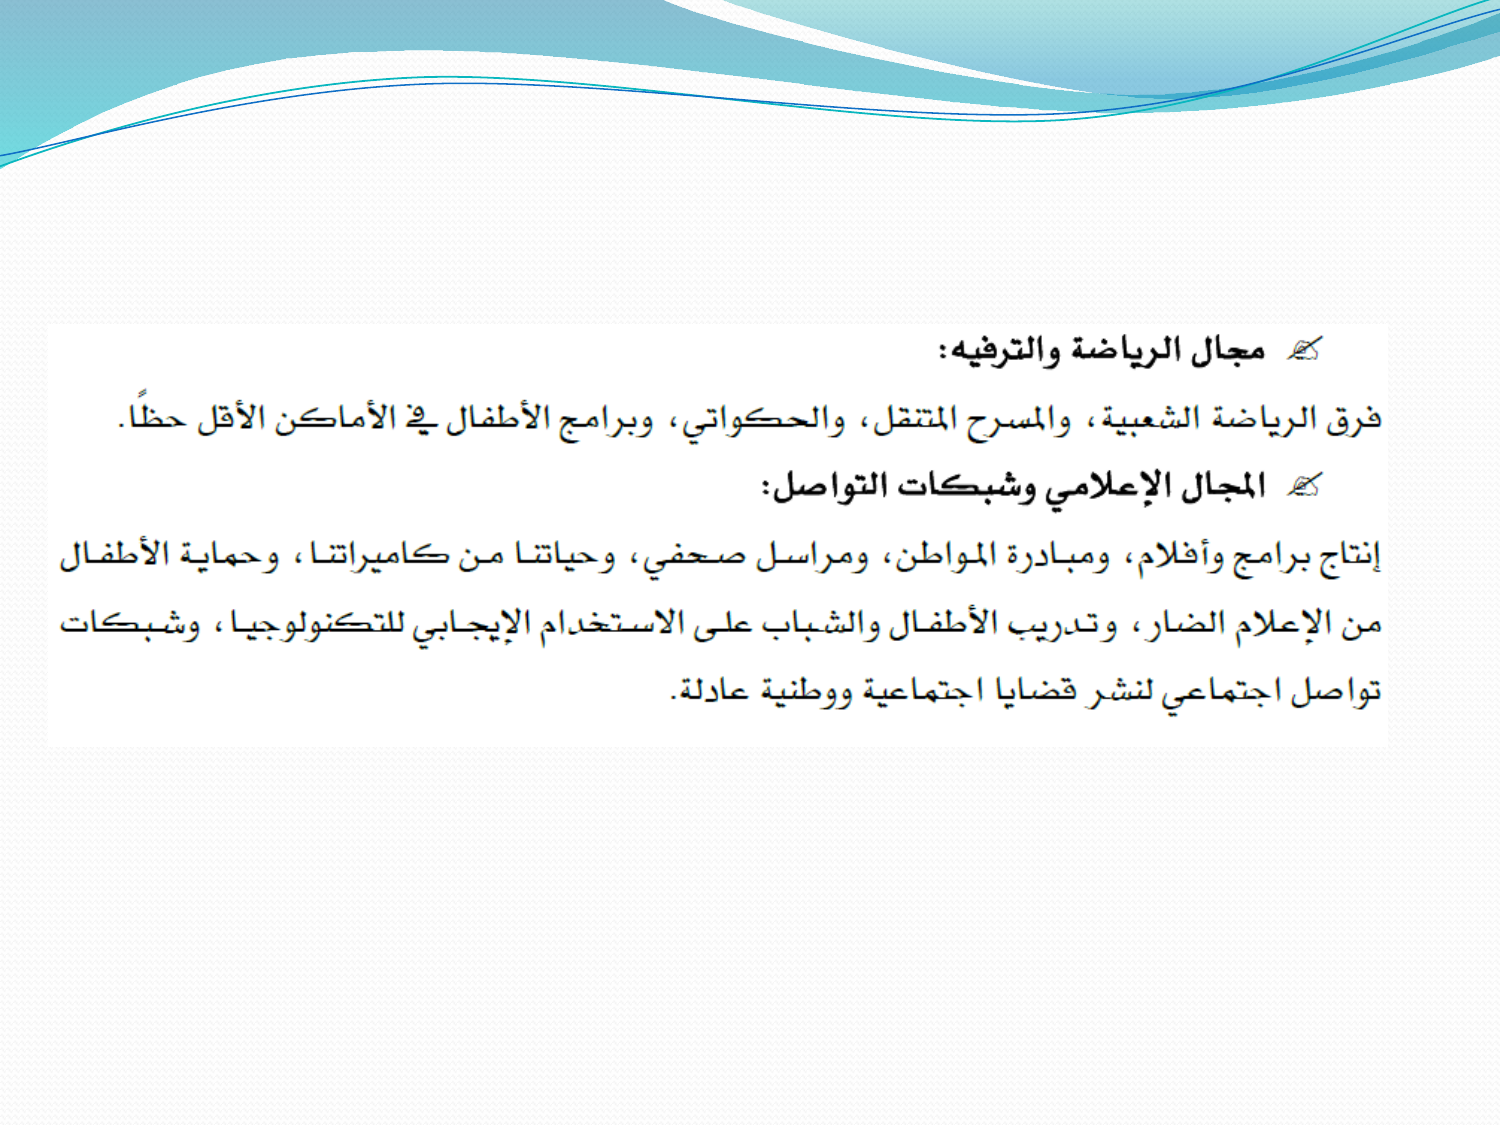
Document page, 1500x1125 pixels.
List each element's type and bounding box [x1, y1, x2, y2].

picture [48, 324, 1388, 748]
